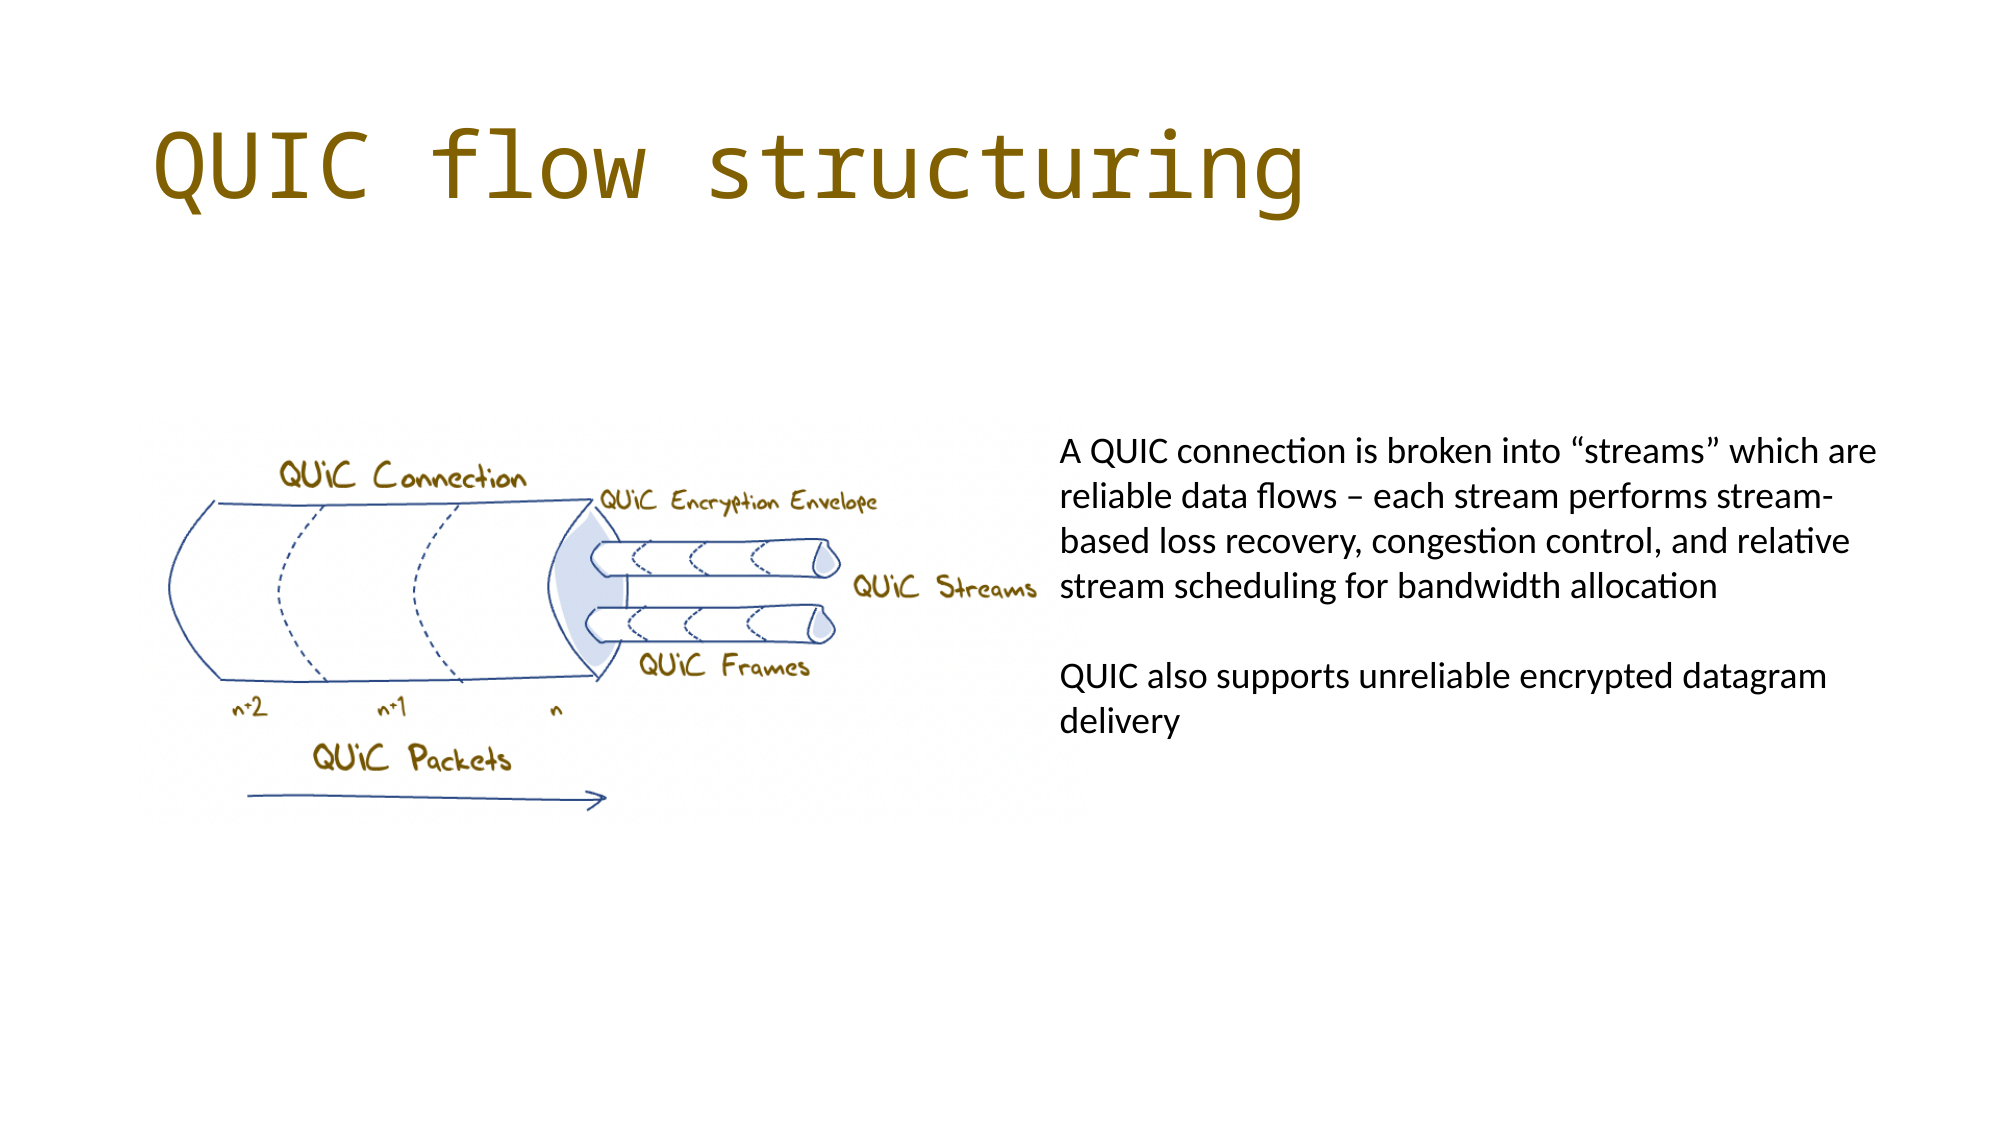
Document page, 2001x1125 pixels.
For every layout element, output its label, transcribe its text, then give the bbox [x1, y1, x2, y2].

text_box A QUIC connection is broken into “streams” which are reliable data flows – each stream performs stream-based loss recovery, congestion control, and relative stream scheduling for bandwidth allocation QUIC also supports unreliable encrypted datagram delivery [1090, 418, 1911, 749]
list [137, 418, 1090, 825]
title QUIC flow structuring [137, 59, 1863, 278]
